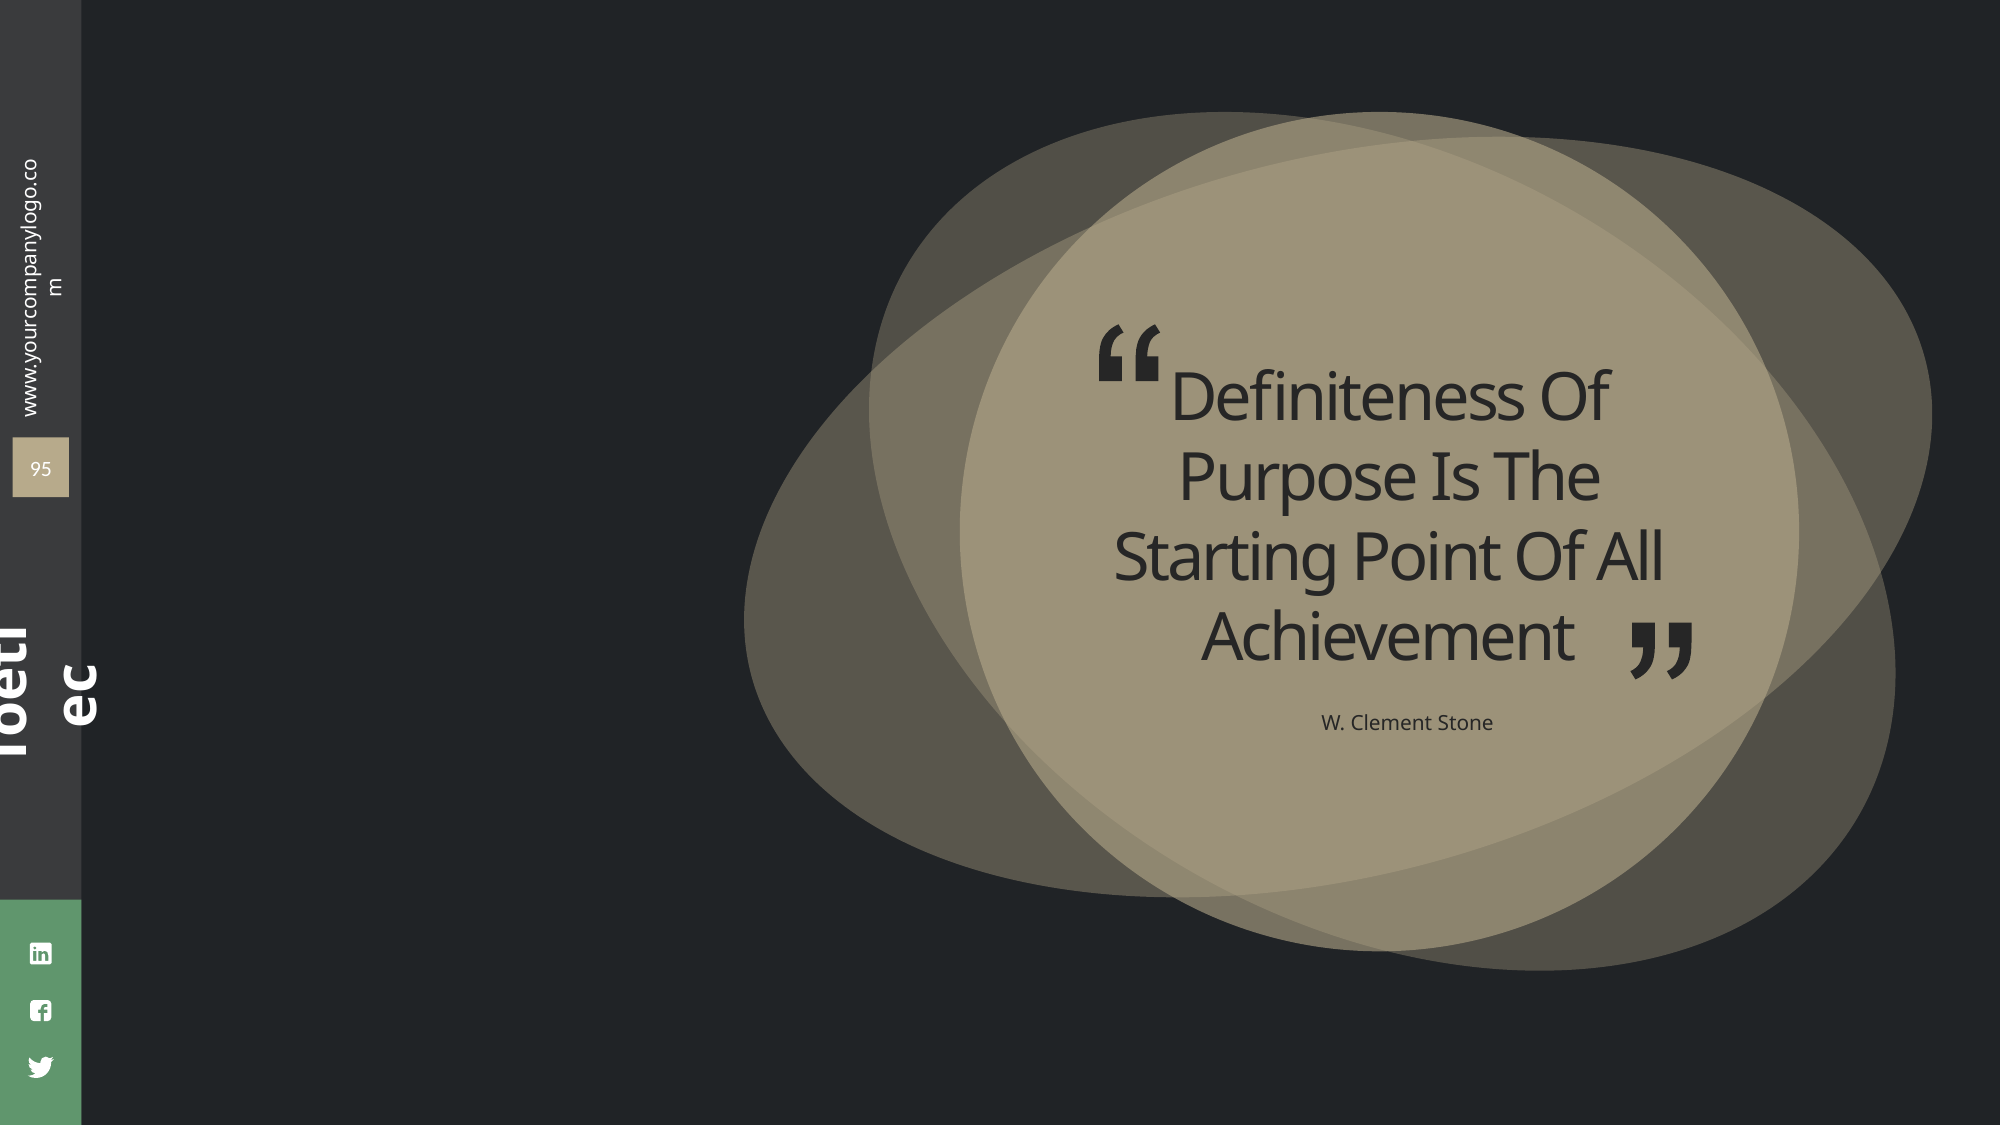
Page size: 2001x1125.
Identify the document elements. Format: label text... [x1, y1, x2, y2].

picture [81, 0, 2000, 1125]
slide_number 95 [12, 437, 69, 498]
